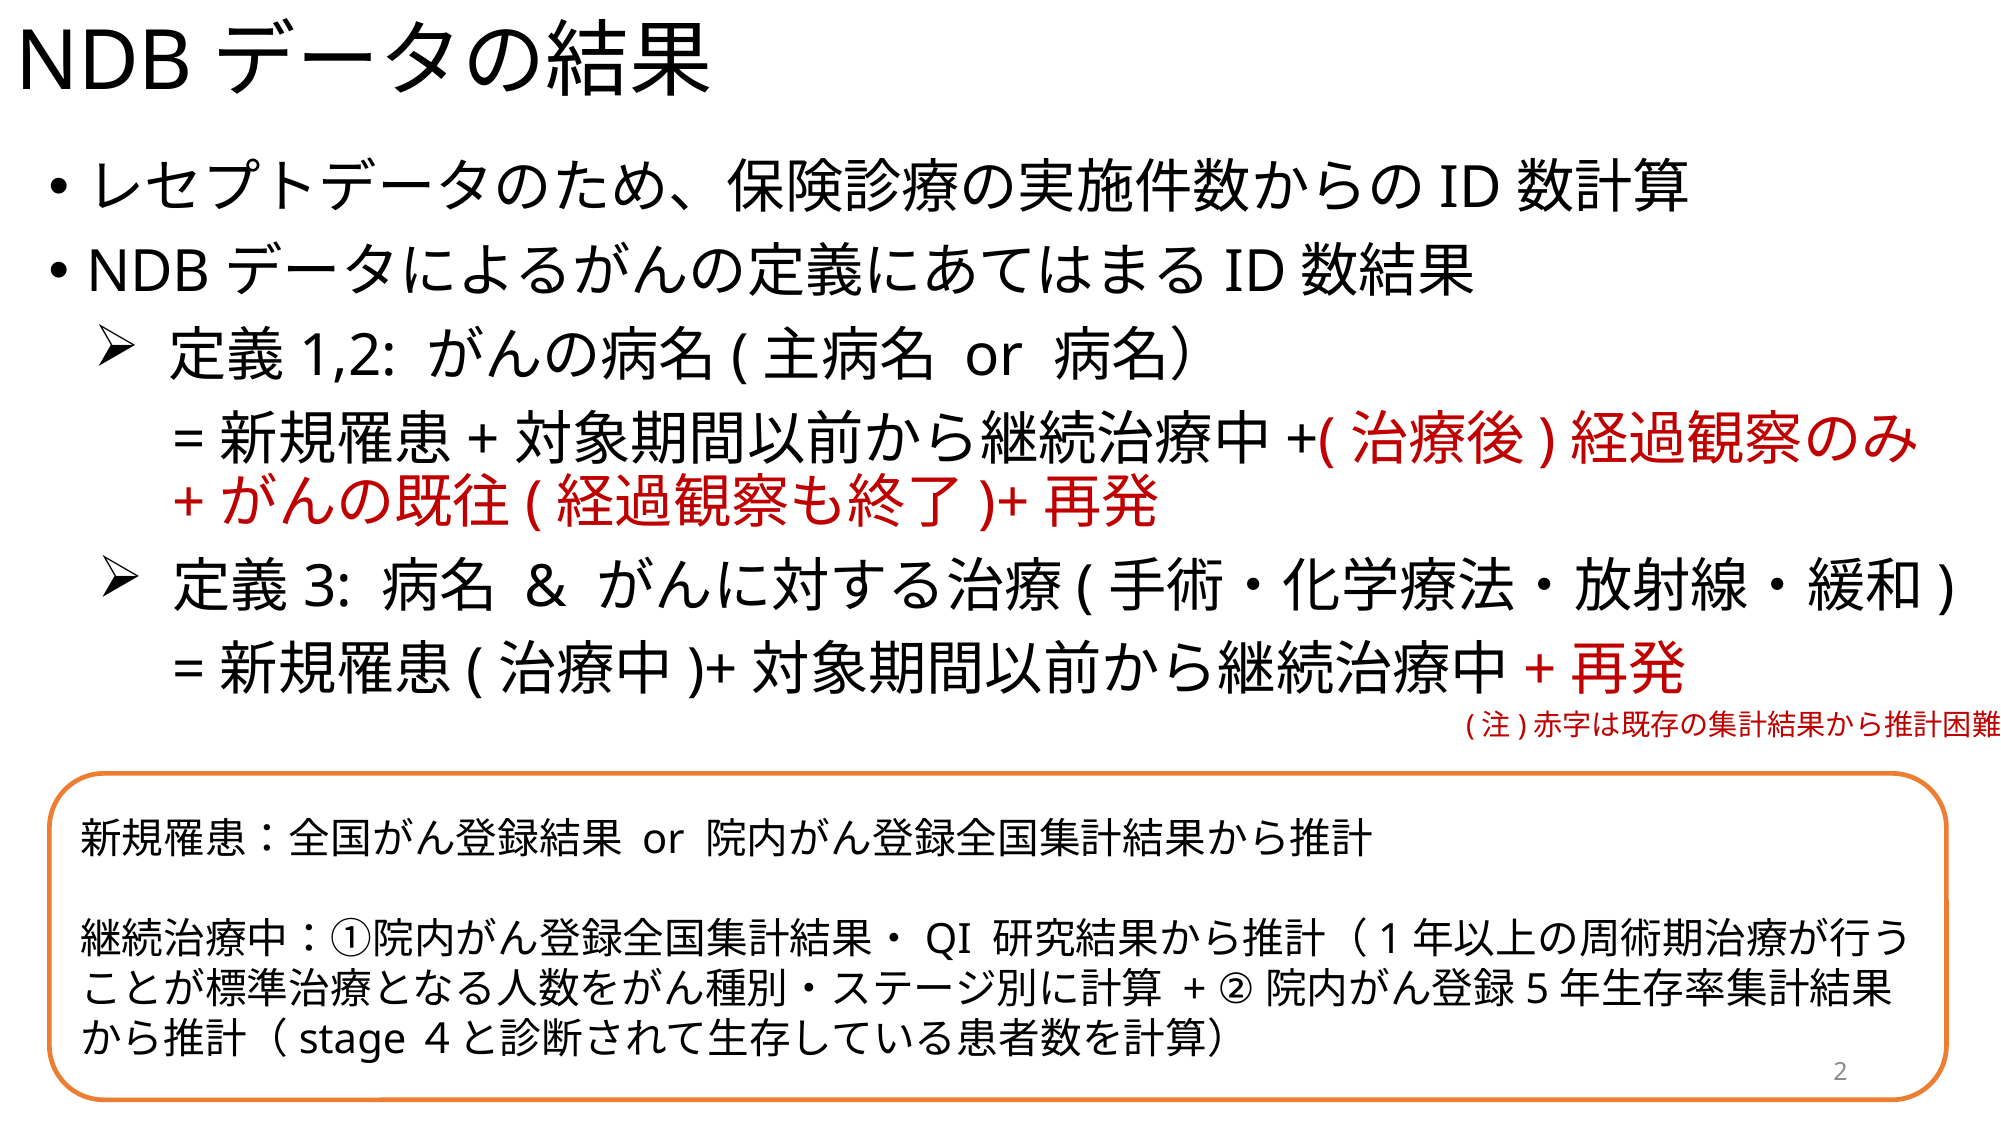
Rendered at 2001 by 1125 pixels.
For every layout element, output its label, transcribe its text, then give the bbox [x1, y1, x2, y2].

text_box 新規罹患：全国がん登録結果 or 院内がん登録全国集計結果から推計 継続治療中：①院内がん登録全国集計結果・QI 研究結果から推計（1年以上の周術期治療が行うことが標準治療となる人数をがん種別・ステージ別に計算 + ②院内がん登録5年生存率集計結果から推計（stage４と診断されて生存している患者数を計算） [48, 772, 1948, 1101]
title NDBデータの結果 [0, 0, 1725, 126]
slide_number 2 [1412, 1042, 1863, 1103]
text_box (注)赤字は既存の集計結果から推計困難 [1451, 698, 2000, 749]
list レセプトデータのため、保険診療の実施件数からのID数計算 NDBデータによるがんの定義にあてはまるID数結果 定義1,2: がんの病名(主病名 or 病名） =新規罹患+対象期間以前から継続治療中+(治療後)経過観察のみ +がんの既往(経過観察も終了)+再発 定義3: 病名 & がんに対する治療(手術・化学療法・放射線・緩和) =新規罹患(治療中)+対象期間以前から継続治療中+再発 [33, 149, 1982, 1014]
